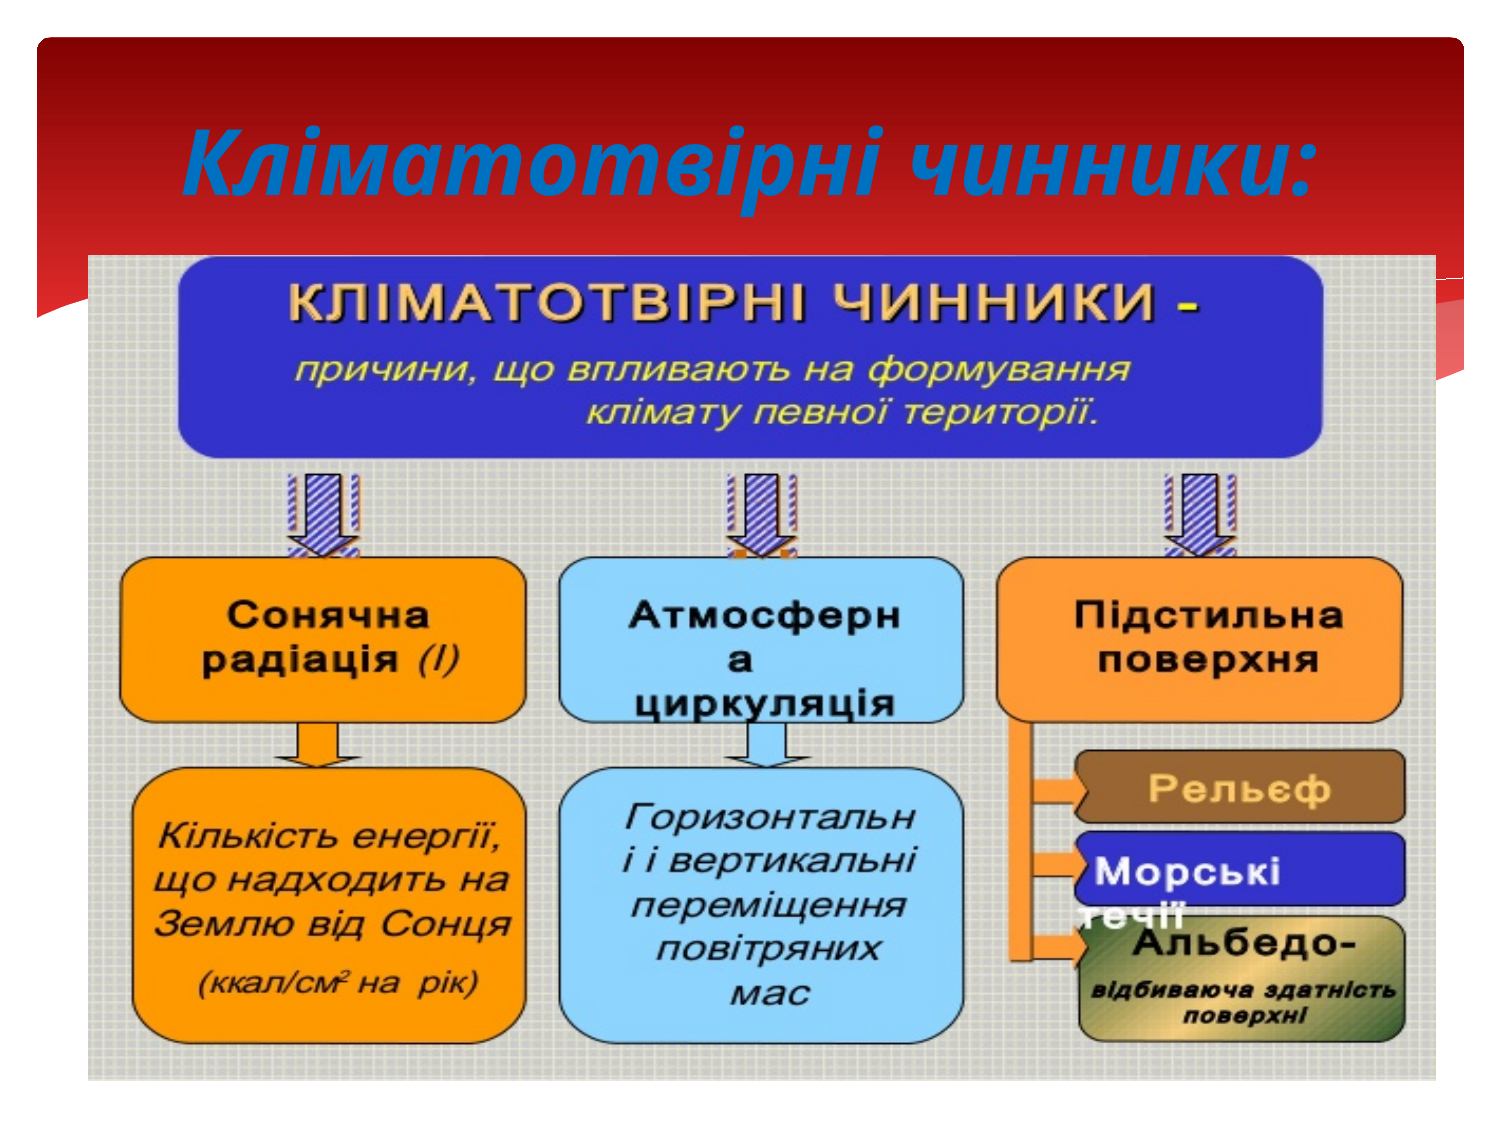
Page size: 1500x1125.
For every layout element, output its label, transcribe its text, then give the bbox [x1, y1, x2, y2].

title Кліматотвірні чинники: [75, 55, 1425, 261]
picture [88, 255, 1436, 1081]
